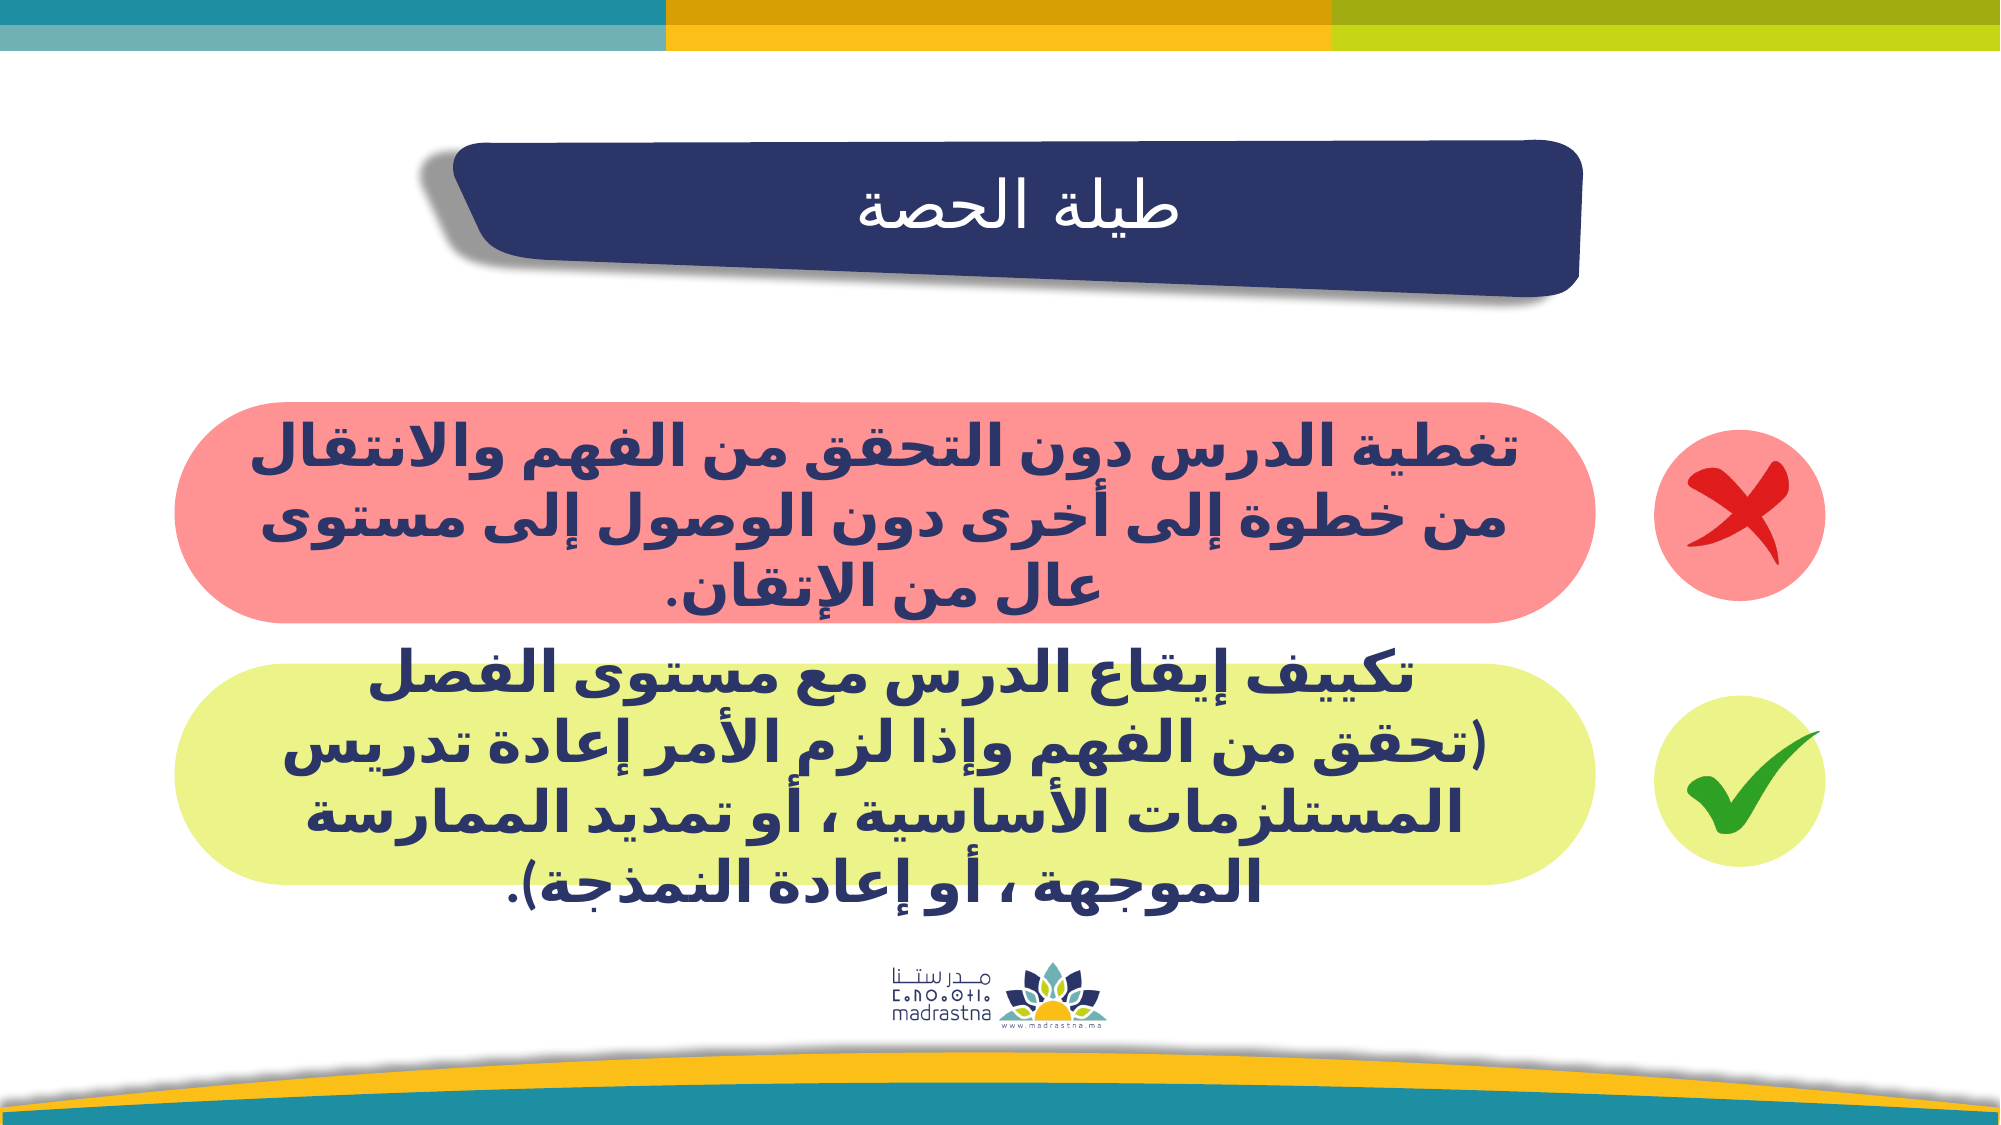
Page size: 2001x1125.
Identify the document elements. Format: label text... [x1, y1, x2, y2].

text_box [0, 1052, 2000, 1125]
text_box تغطية الدرس دون التحقق من الفهم والانتقال من خطوة إلى أخرى دون الوصول إلى مستوى عال من الإتقان. [173, 401, 1597, 625]
picture [1687, 731, 1820, 834]
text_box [0, 0, 2000, 52]
text_box [1653, 694, 1811, 868]
text_box [1653, 428, 1827, 603]
text_box تكييف إيقاع الدرس مع مستوى الفصل (تحقق من الفهم وإذا لزم الأمر إعادة تدريس المستلزمات الأساسية ، أو تمديد الممارسة الموجهة ، أو إعادة النمذجة). [173, 662, 1597, 886]
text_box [447, 100, 1591, 296]
picture [893, 962, 1107, 1028]
picture [1687, 461, 1789, 565]
text_box [1820, 748, 1827, 814]
